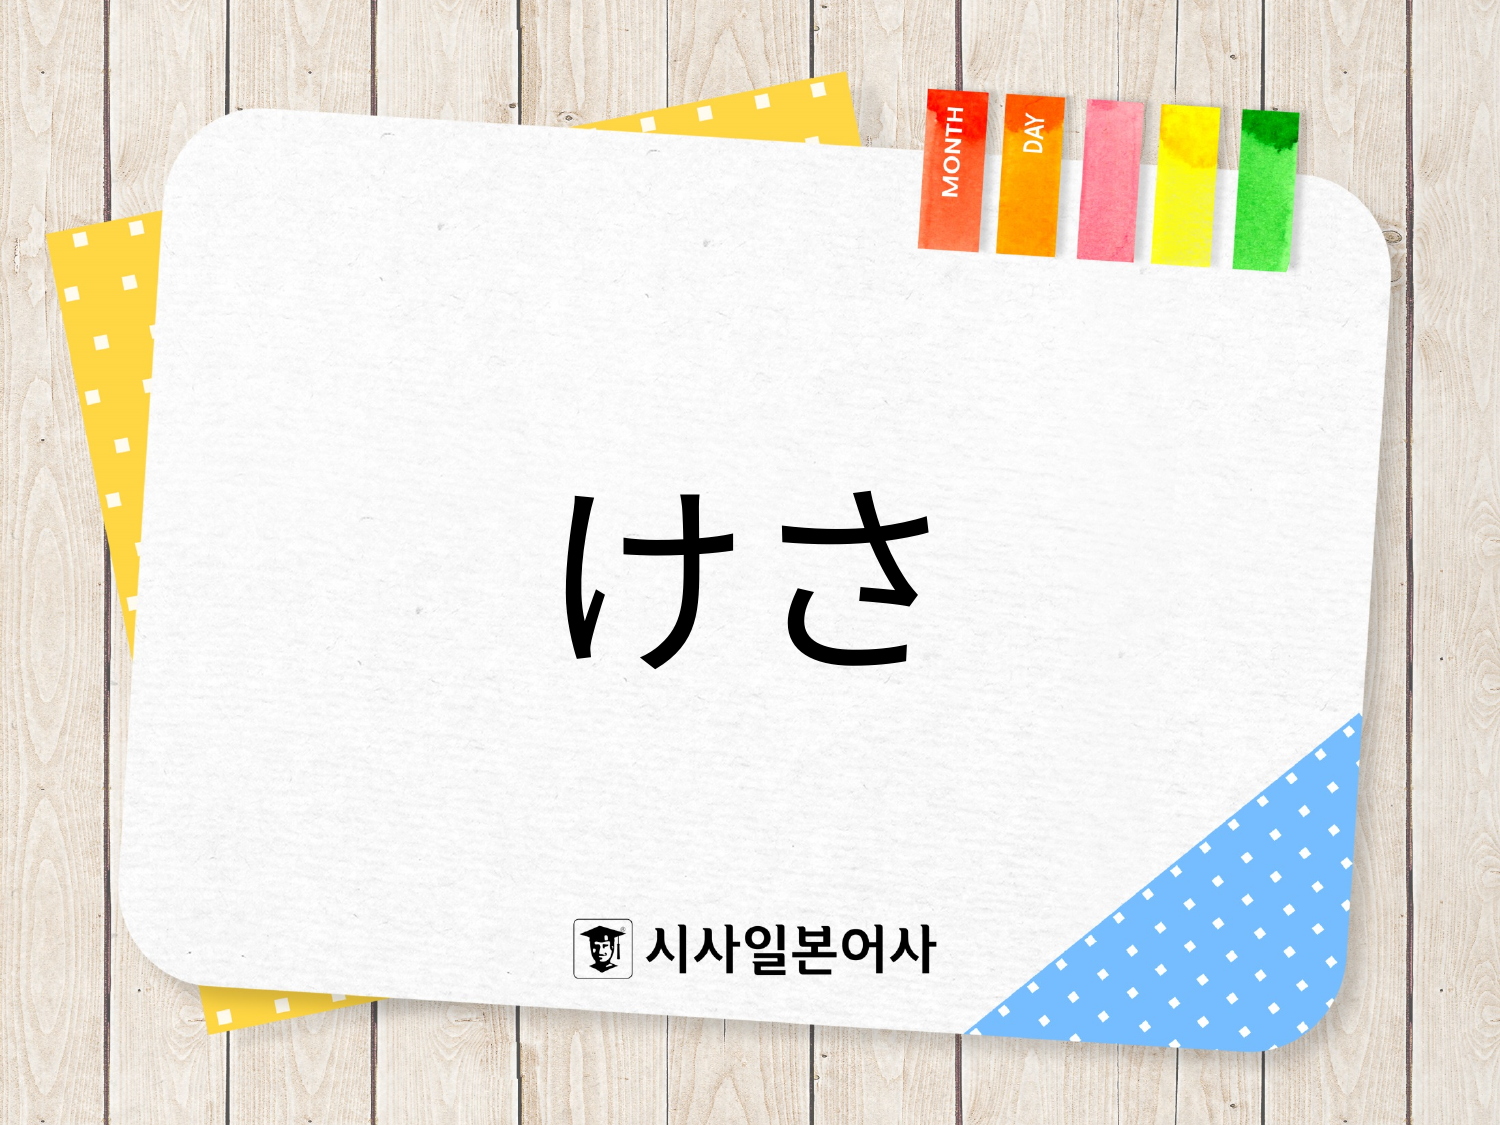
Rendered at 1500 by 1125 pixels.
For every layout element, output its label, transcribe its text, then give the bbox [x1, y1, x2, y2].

title けさ [75, 338, 1425, 811]
picture [0, 0, 1500, 1125]
